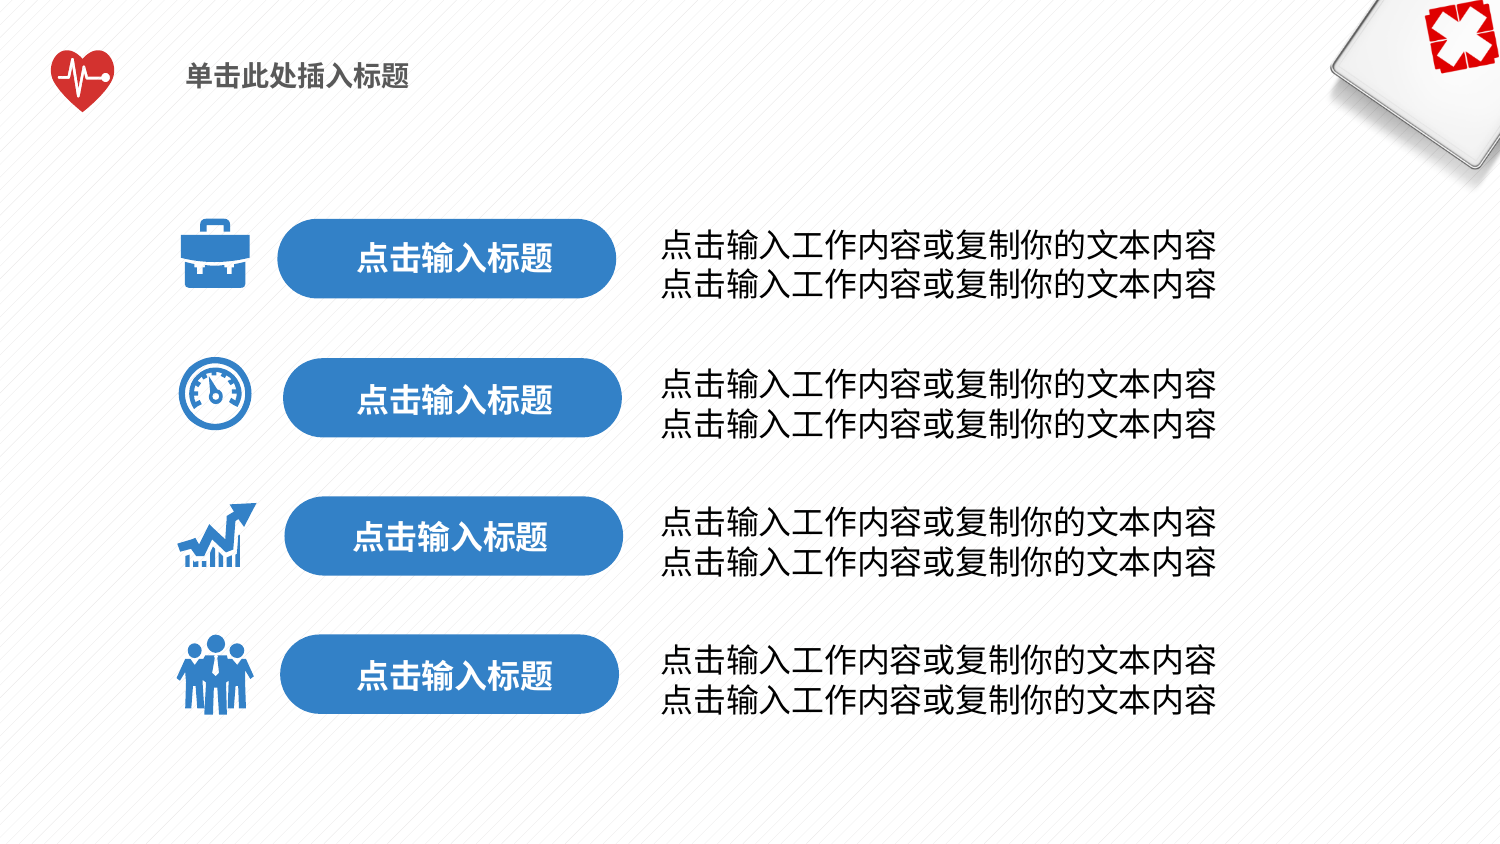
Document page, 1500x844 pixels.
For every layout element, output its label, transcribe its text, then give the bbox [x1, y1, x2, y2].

text_box [184, 261, 246, 288]
text_box 点击输入工作内容或复制你的文本内容 点击输入工作内容或复制你的文本内容 [645, 356, 1355, 450]
text_box 点击输入标题 [341, 229, 568, 284]
text_box [283, 358, 622, 438]
text_box [50, 50, 115, 113]
text_box 点击输入工作内容或复制你的文本内容 点击输入工作内容或复制你的文本内容 [645, 632, 1355, 727]
text_box 点击输入标题 [341, 372, 568, 427]
text_box [206, 634, 226, 653]
text_box 点击输入工作内容或复制你的文本内容 点击输入工作内容或复制你的文本内容 [645, 494, 1355, 589]
text_box [193, 560, 199, 567]
text_box [177, 502, 257, 557]
text_box [218, 551, 224, 567]
text_box [235, 534, 240, 567]
text_box [176, 643, 254, 715]
text_box 点击输入标题 [341, 648, 568, 703]
text_box 点击输入标题 [337, 509, 564, 564]
text_box [185, 554, 190, 567]
text_box [280, 634, 620, 714]
text_box [284, 496, 624, 576]
text_box [226, 555, 232, 567]
text_box [201, 560, 207, 567]
text_box 单击此处插入标题 [170, 50, 425, 100]
picture [1314, 0, 1500, 202]
text_box [210, 546, 216, 567]
text_box [180, 234, 250, 263]
text_box [200, 218, 231, 232]
text_box [277, 218, 617, 299]
text_box [178, 356, 252, 431]
text_box 点击输入工作内容或复制你的文本内容 点击输入工作内容或复制你的文本内容 [645, 217, 1355, 311]
